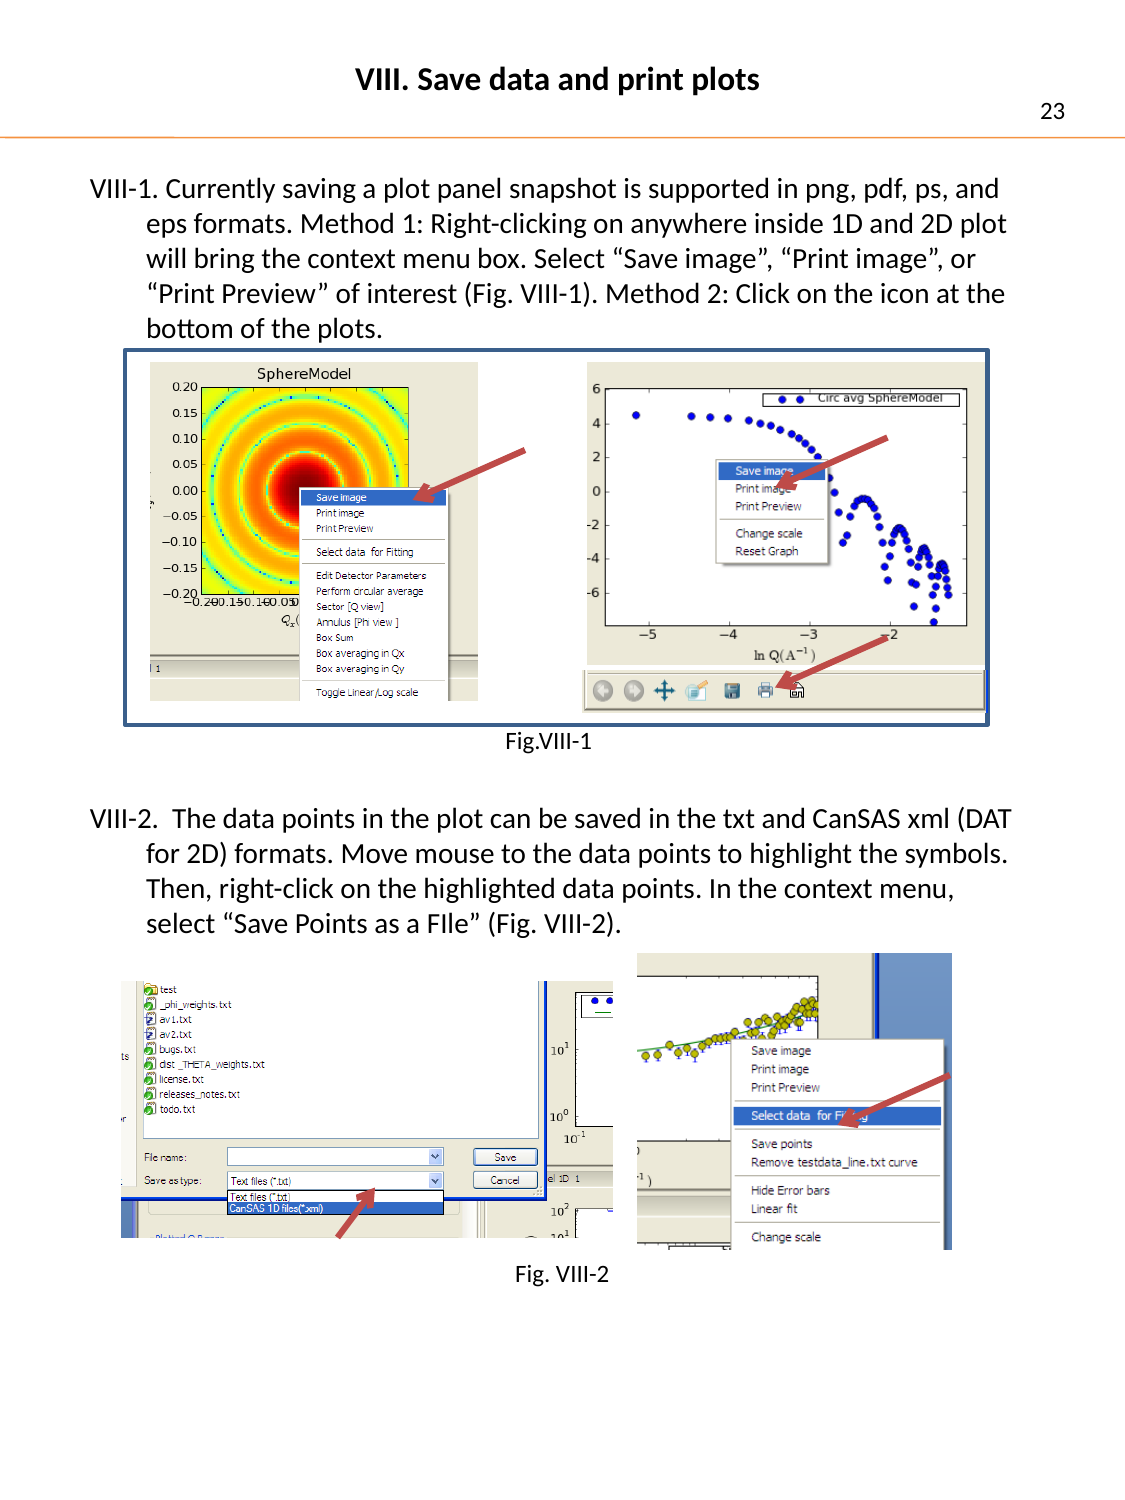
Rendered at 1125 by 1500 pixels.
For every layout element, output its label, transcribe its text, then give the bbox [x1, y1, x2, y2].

text_box 23 [1025, 87, 1081, 133]
picture [637, 953, 952, 1251]
picture [582, 670, 988, 713]
text_box Fig.VIII-1 [490, 717, 608, 762]
picture [149, 362, 479, 701]
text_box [412, 449, 526, 501]
text_box Fig. VIII-2 [500, 1250, 625, 1295]
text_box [837, 1074, 951, 1126]
picture [121, 980, 613, 1238]
text_box VIII-1. Currently saving a plot panel snapshot is supported in png, pdf, ps, and eps formats. Method 1: Right-clicking on anywhere inside 1D and 2D plot will bring the context menu box. Select “Save image”, “Print image”, or “Print Preview” of interest (Fig. VIII-1). Method 2: Click on the icon at the bottom of the plots. VIII-2. The data points in the plot can be saved in the txt and CanSAS xml (DAT for 2D) formats. Move mouse to the data points to highlight the symbols. Then, right-click on the highlighted data points. In the context menu, select “Save Points as a FIle” (Fig. VIII-2). [74, 162, 1038, 1017]
picture [587, 362, 985, 665]
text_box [774, 637, 888, 688]
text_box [330, 1193, 382, 1232]
text_box VIII. Save data and print plots [340, 49, 776, 105]
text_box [774, 437, 888, 488]
